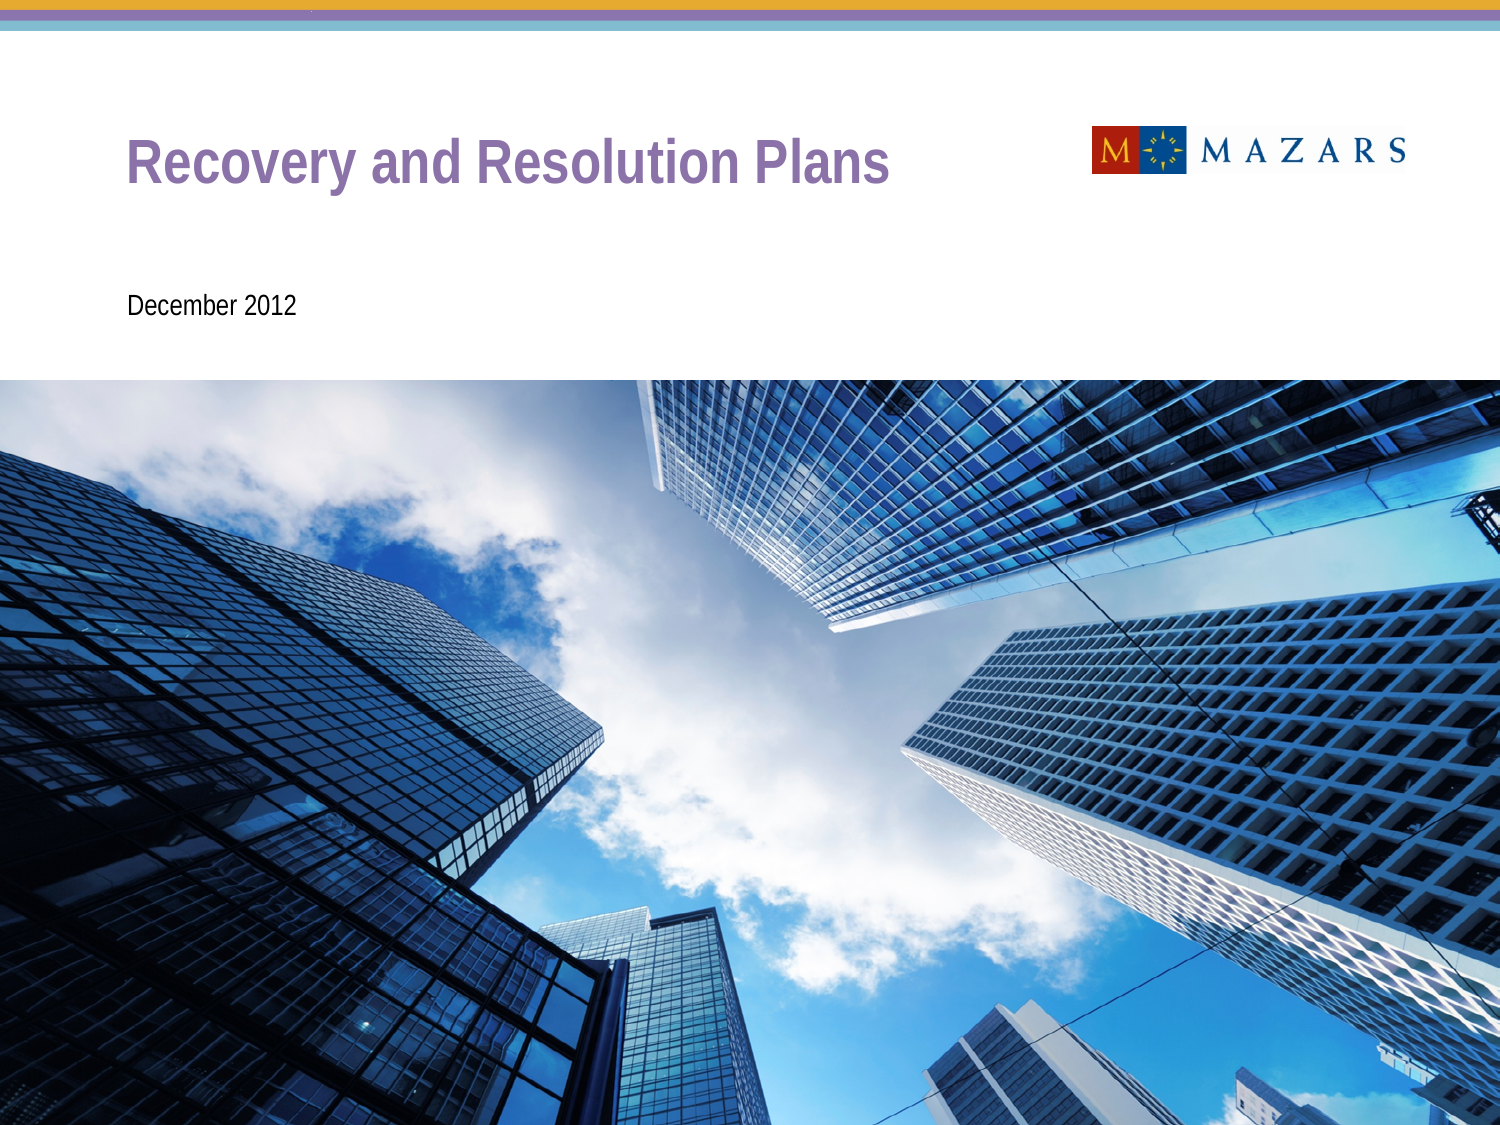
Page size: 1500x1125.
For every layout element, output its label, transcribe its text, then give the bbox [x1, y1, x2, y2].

picture [0, 380, 1500, 1125]
list December 2012 [112, 278, 786, 374]
picture [1388, 126, 1405, 174]
picture [0, 0, 1500, 31]
text_box Recovery and Resolution Plans [112, 113, 1388, 204]
